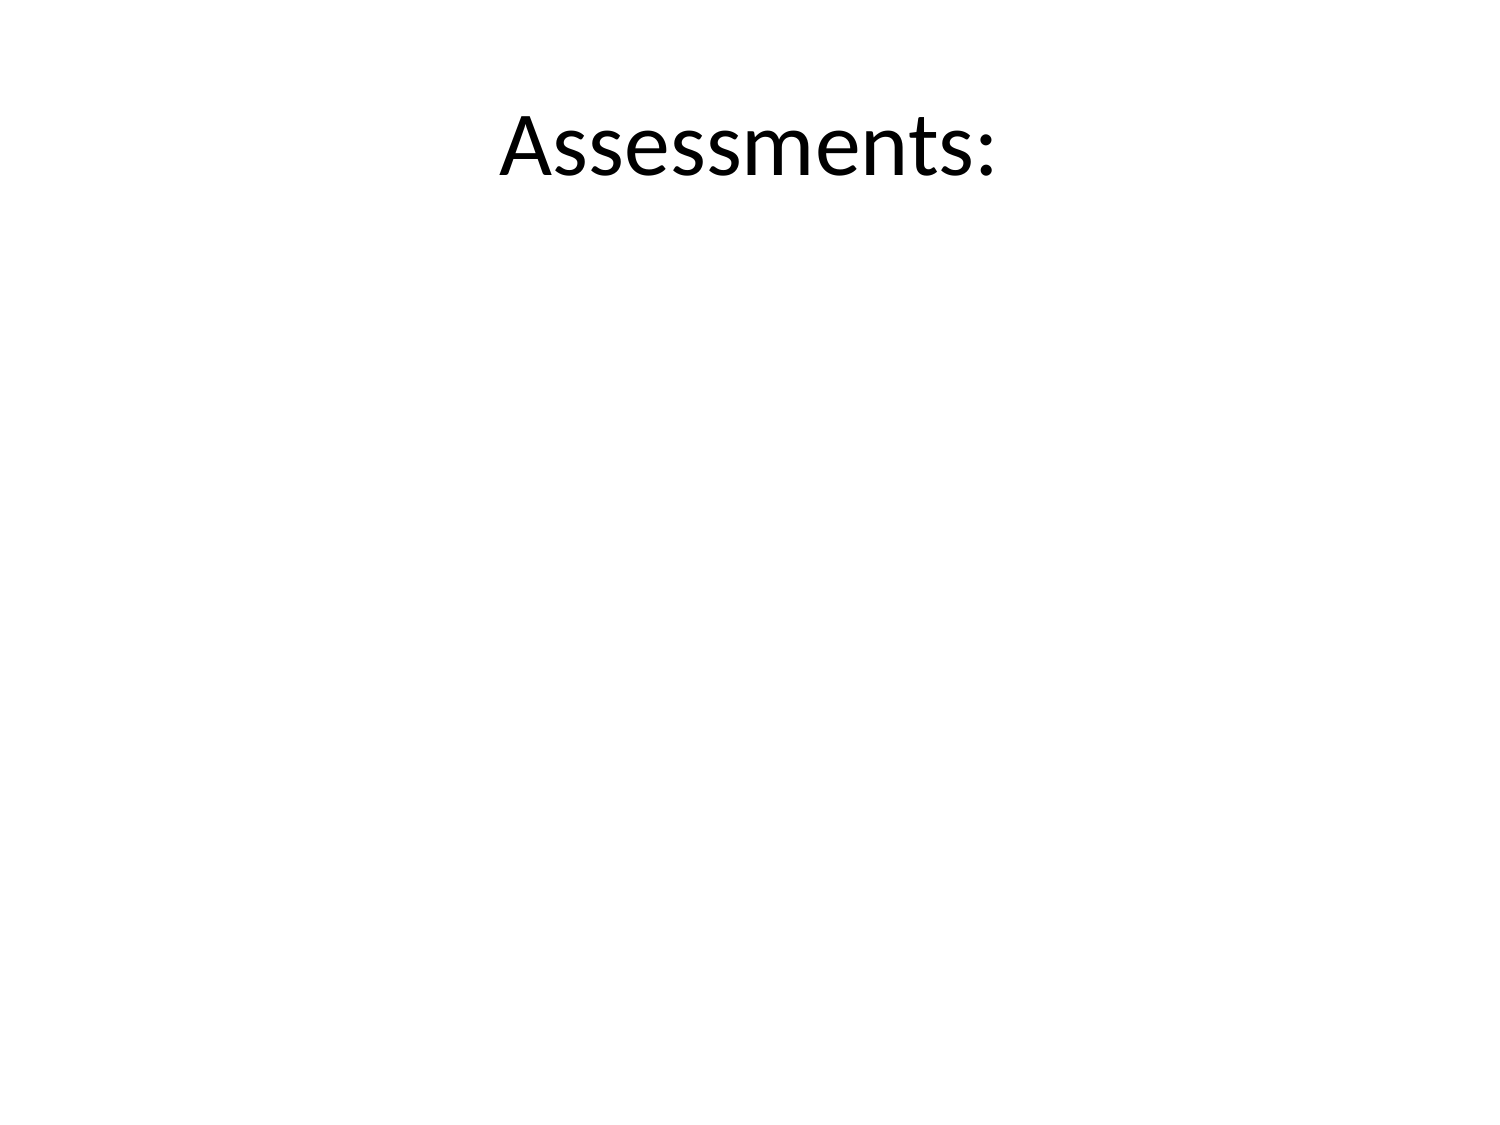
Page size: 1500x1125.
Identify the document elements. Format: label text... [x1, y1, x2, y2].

title Assessments: [75, 45, 1425, 233]
